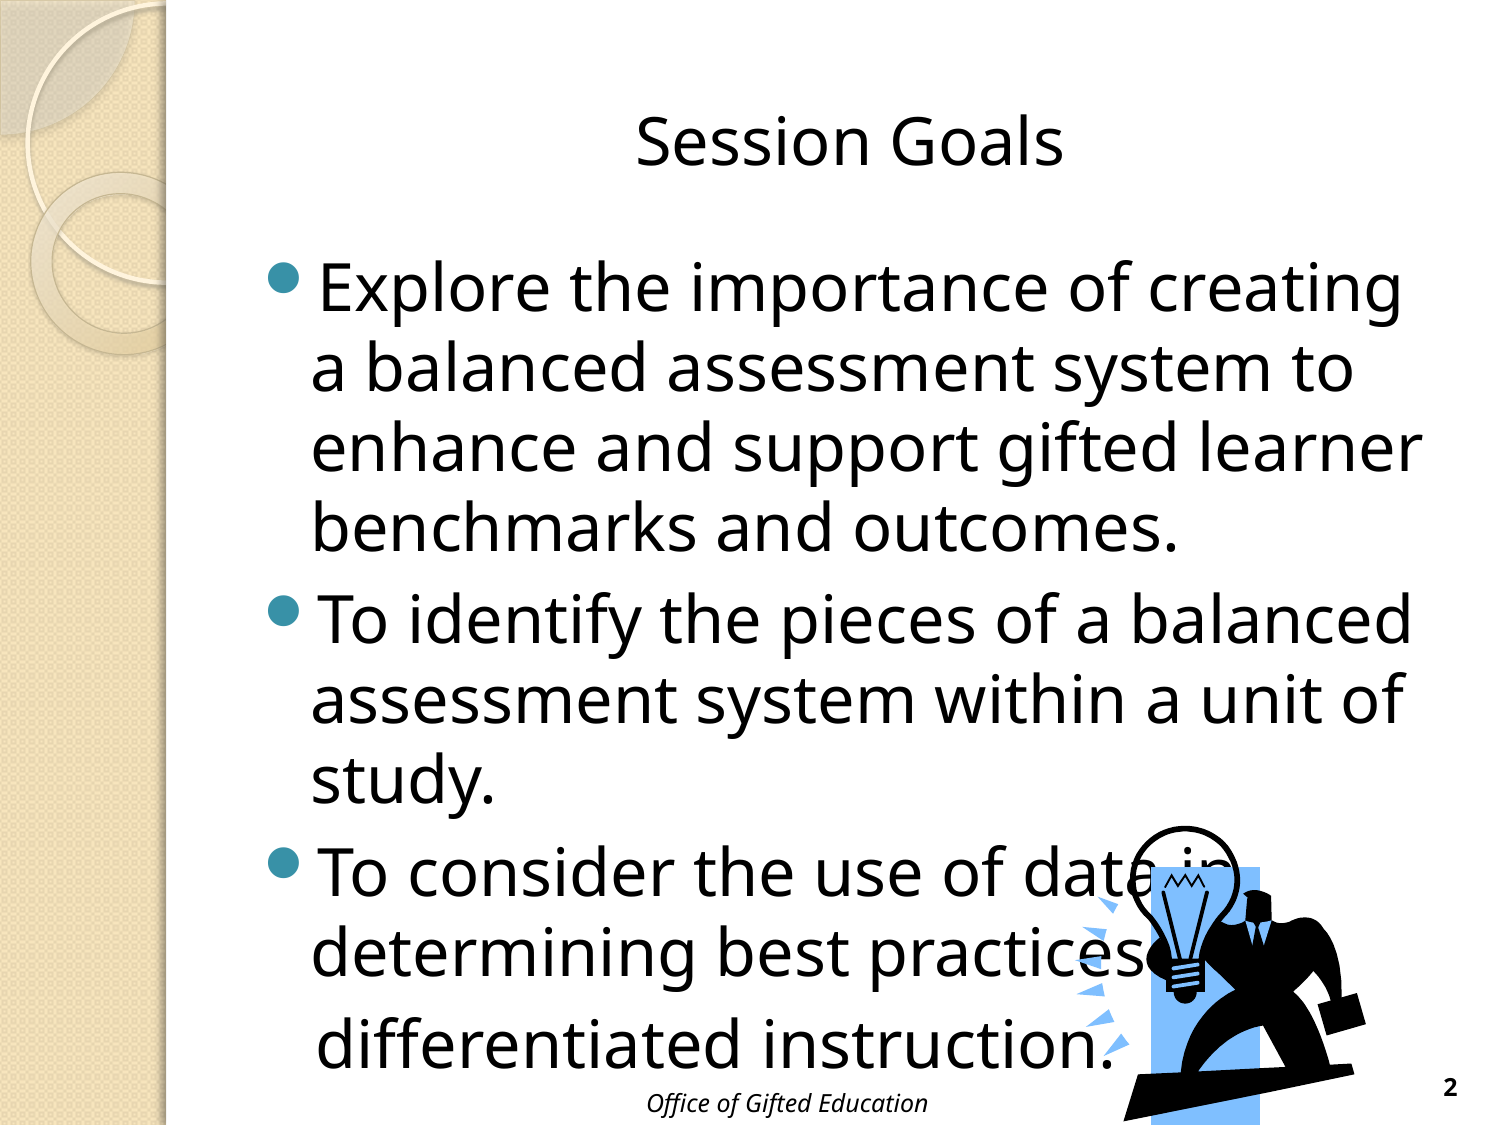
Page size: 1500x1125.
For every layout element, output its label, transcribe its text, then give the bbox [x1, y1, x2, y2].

list Explore the importance of creating a balanced assessment system to enhance and support gifted learner benchmarks and outcomes. To identify the pieces of a balanced assessment system within a unit of study. To consider the use of data in determining best practices for differentiated instruction. [235, 237, 1466, 1025]
title Session Goals [235, 45, 1466, 233]
picture [1074, 825, 1367, 1125]
footer Office of Gifted Education [549, 1046, 1025, 1125]
slide_number 2 [1413, 1034, 1488, 1113]
